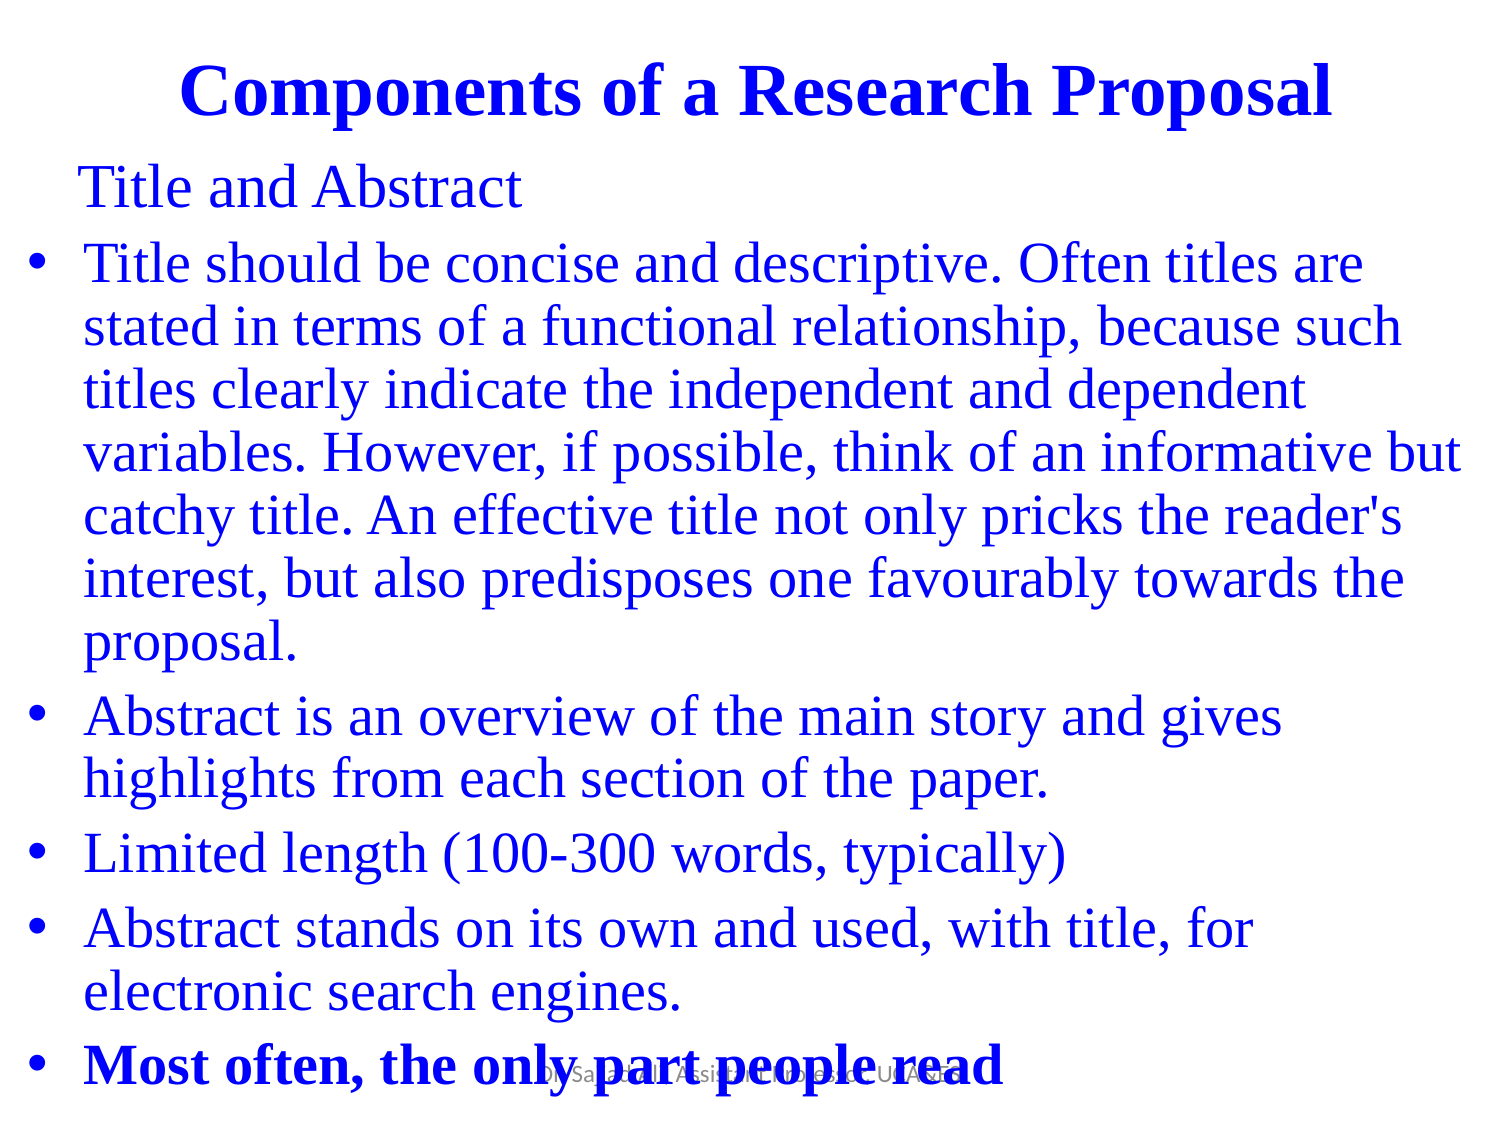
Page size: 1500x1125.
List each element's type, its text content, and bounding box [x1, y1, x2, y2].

text_box Components of a Research Proposal [74, 20, 1438, 151]
list Title and Abstract [62, 137, 1425, 224]
footer Dr. Sajjad Ali, Assistant Professor, UCA&ES [512, 1042, 988, 1103]
text_box Title should be concise and descriptive. Often titles are stated in terms of a functional relationship, because such titles clearly indicate the independent and dependent variables. However, if possible, think of an informative but catchy title. An effective title not only pricks the reader's interest, but also predisposes one favourably towards the proposal. Abstract is an overview of the main story and gives highlights from each section of the paper. Limited length (100-300 words, typically) Abstract stands on its own and used, with title, for electronic search engines. Most often, the only part people read [12, 224, 1500, 888]
